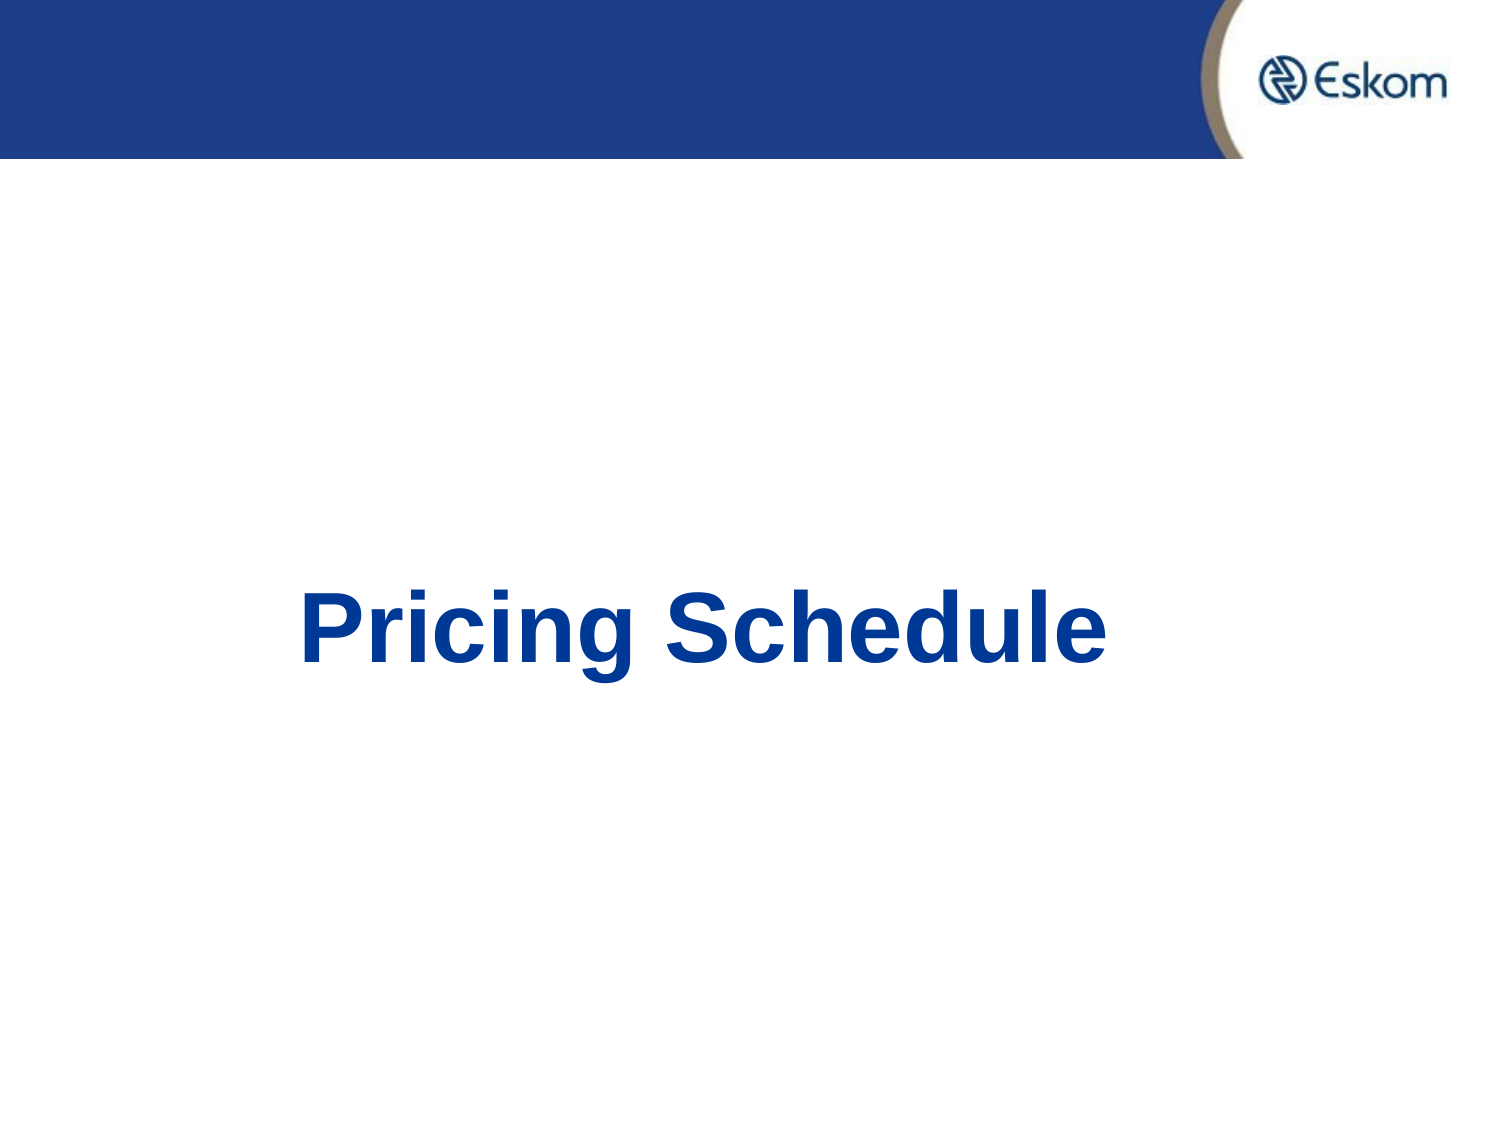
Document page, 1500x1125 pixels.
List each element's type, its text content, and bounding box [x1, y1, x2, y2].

picture [0, 0, 1246, 159]
picture [1257, 55, 1450, 105]
list Pricing Schedule [216, 562, 1192, 684]
